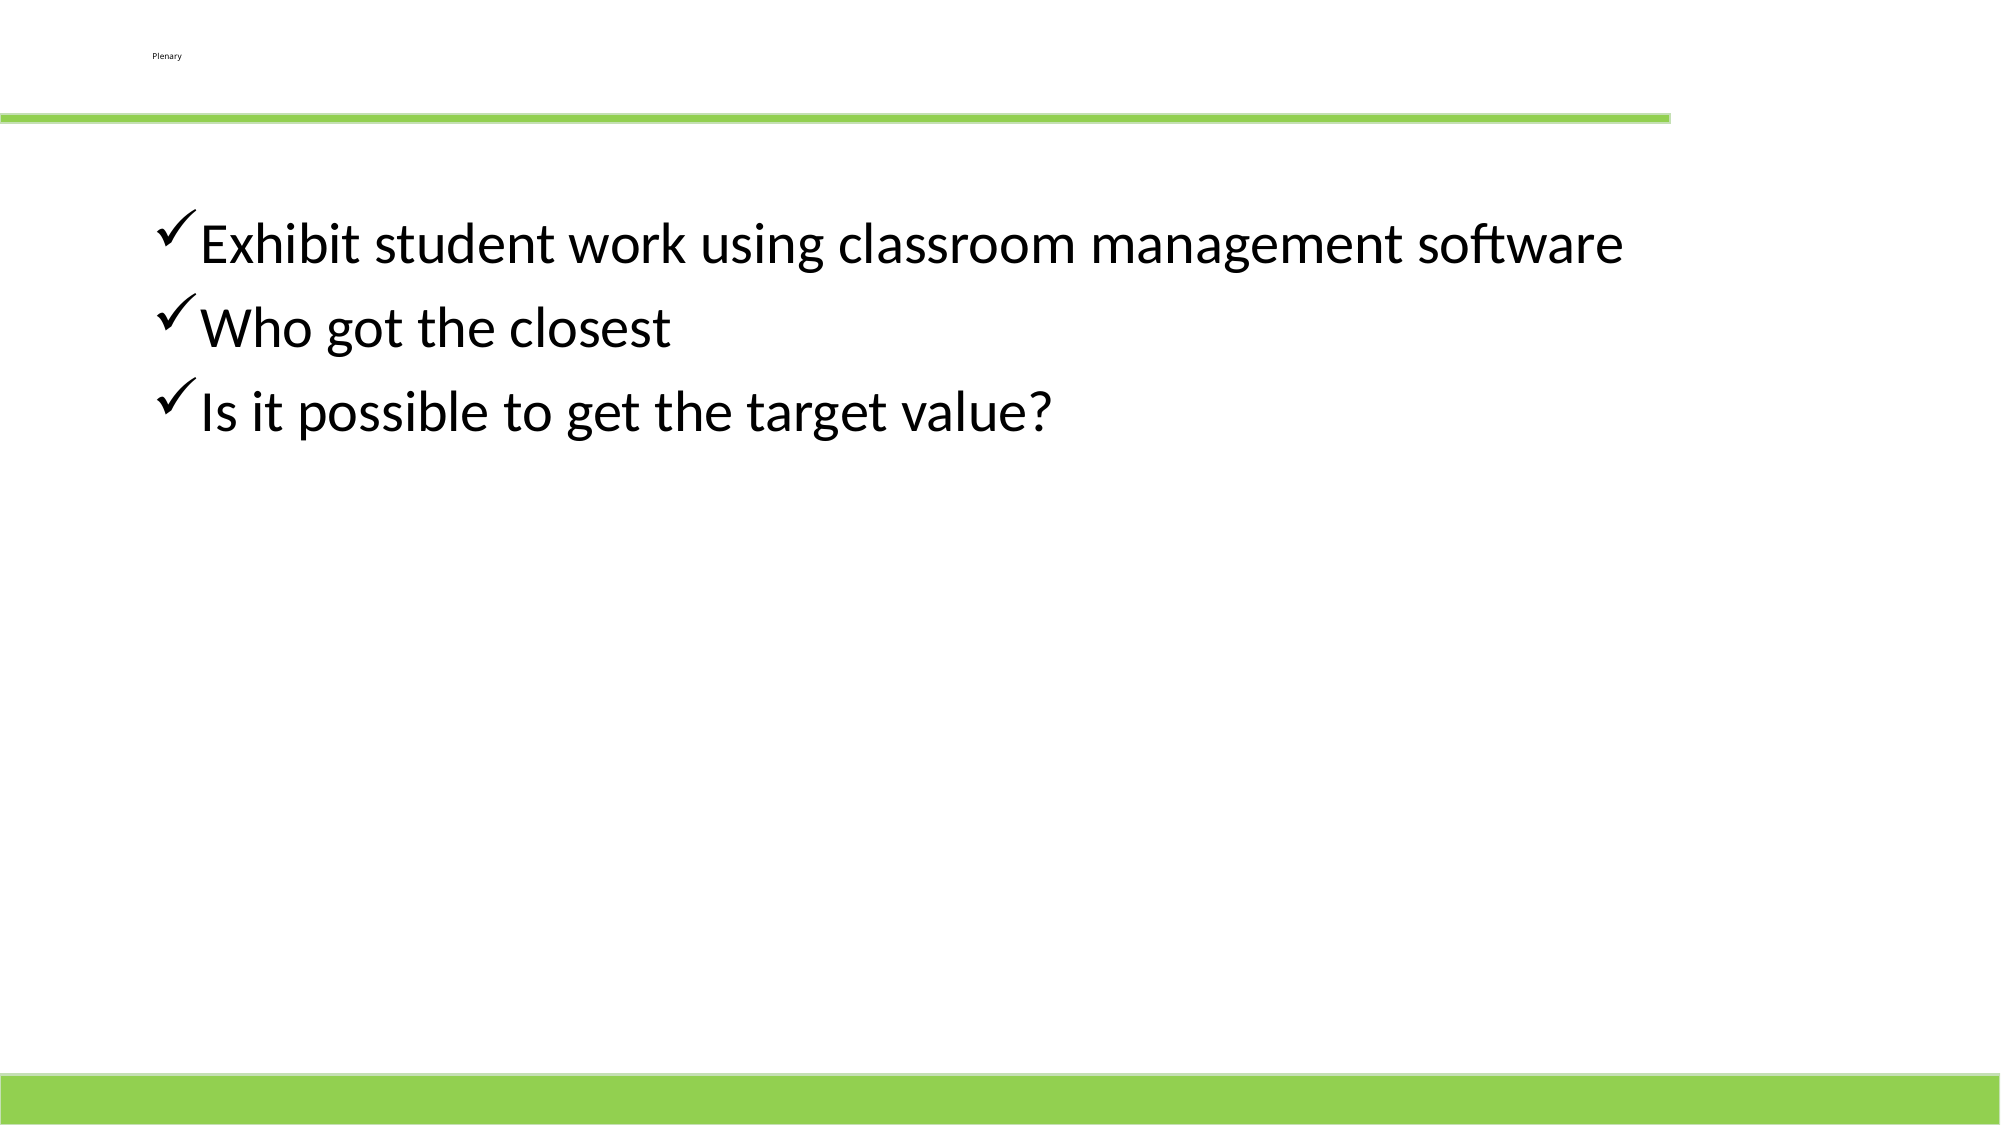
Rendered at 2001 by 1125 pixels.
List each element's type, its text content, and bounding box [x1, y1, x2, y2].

title Plenary [137, 44, 1863, 70]
list Exhibit student work using classroom management software Who got the closest Is it possible to get the target value? [137, 205, 1863, 920]
